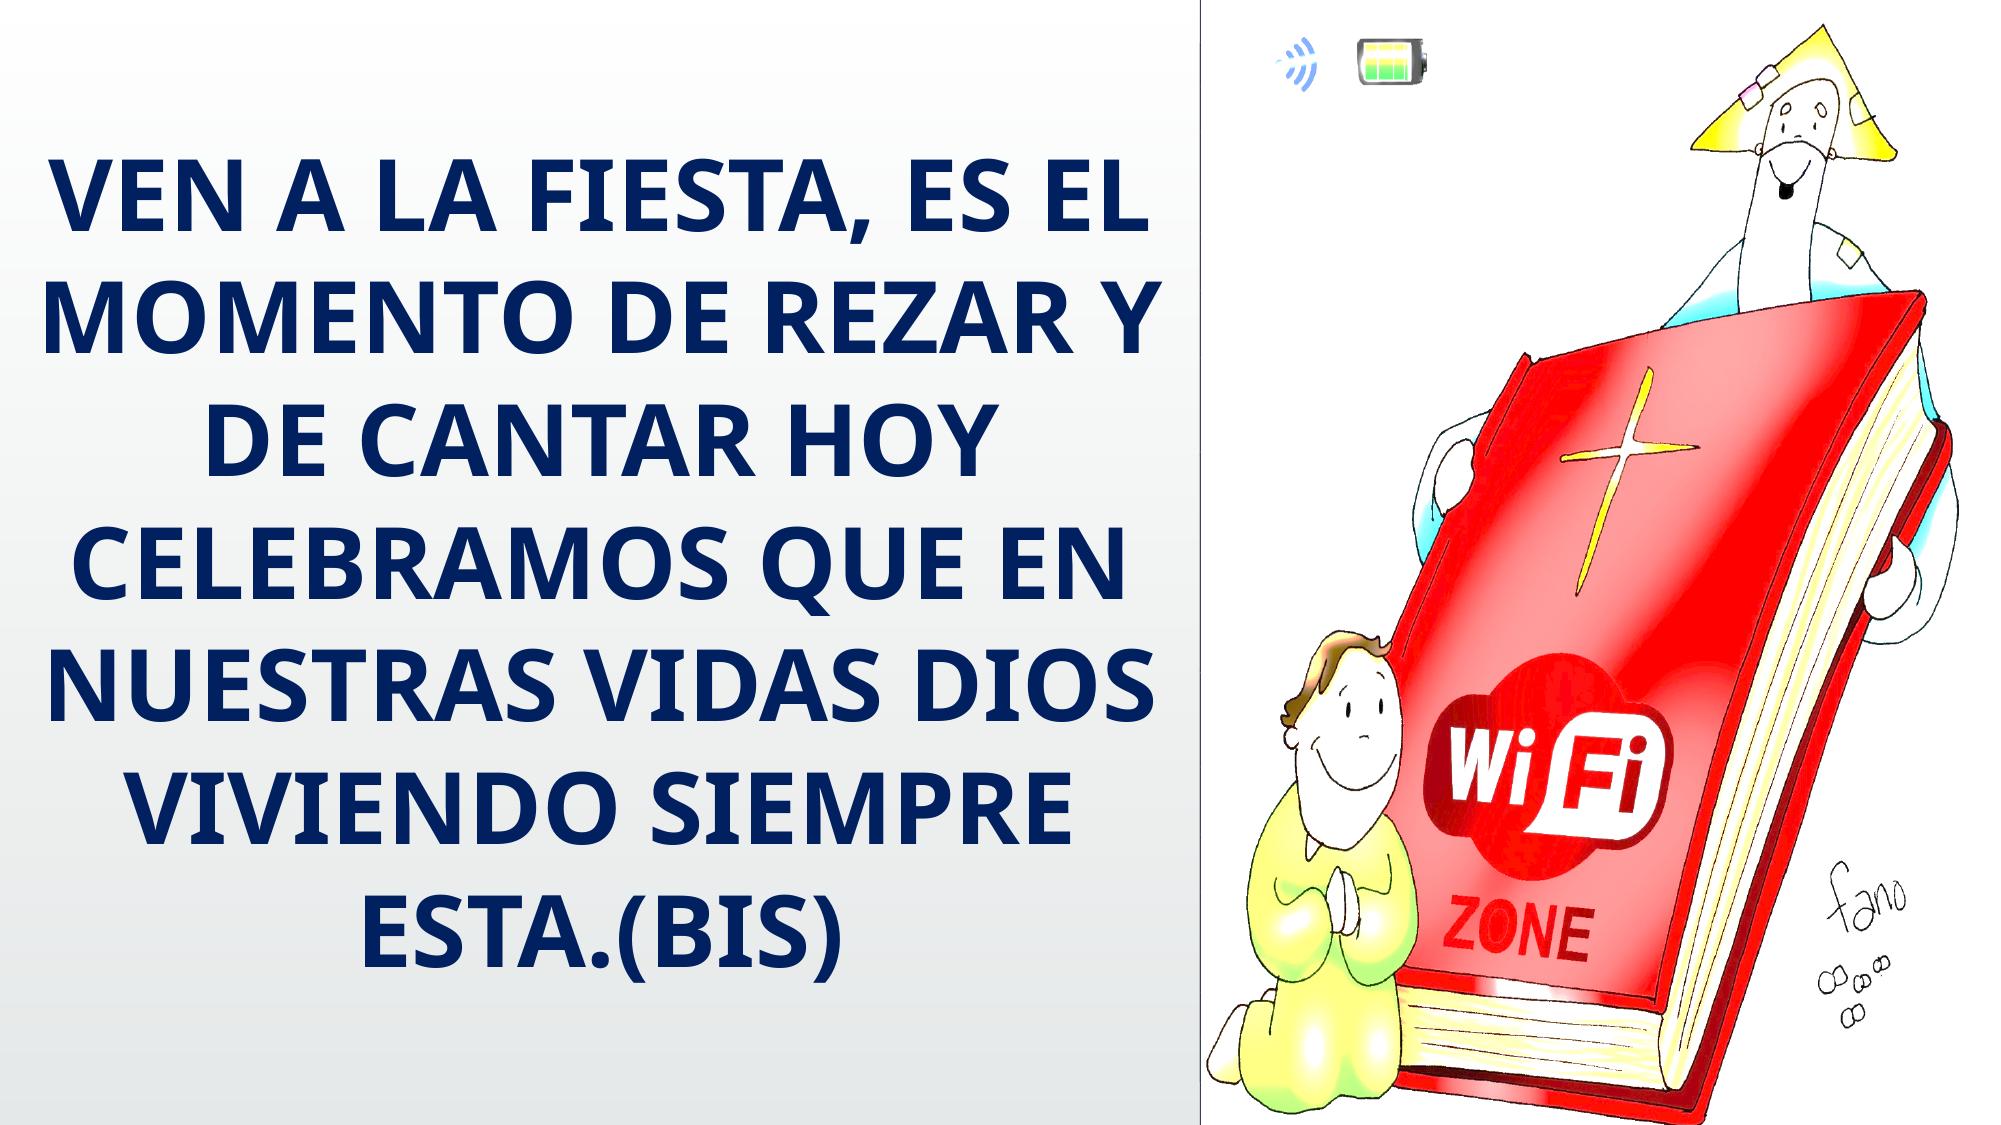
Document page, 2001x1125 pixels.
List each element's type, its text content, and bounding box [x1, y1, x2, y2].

title VEN A LA FIESTA, ES EL MOMENTO DE REZAR Y DE CANTAR HOY CELEBRAMOS QUE EN NUESTRAS VIDAS DIOS VIVIENDO SIEMPRE ESTA.(BIS) [0, 0, 1200, 1125]
picture [1200, 0, 2000, 1125]
